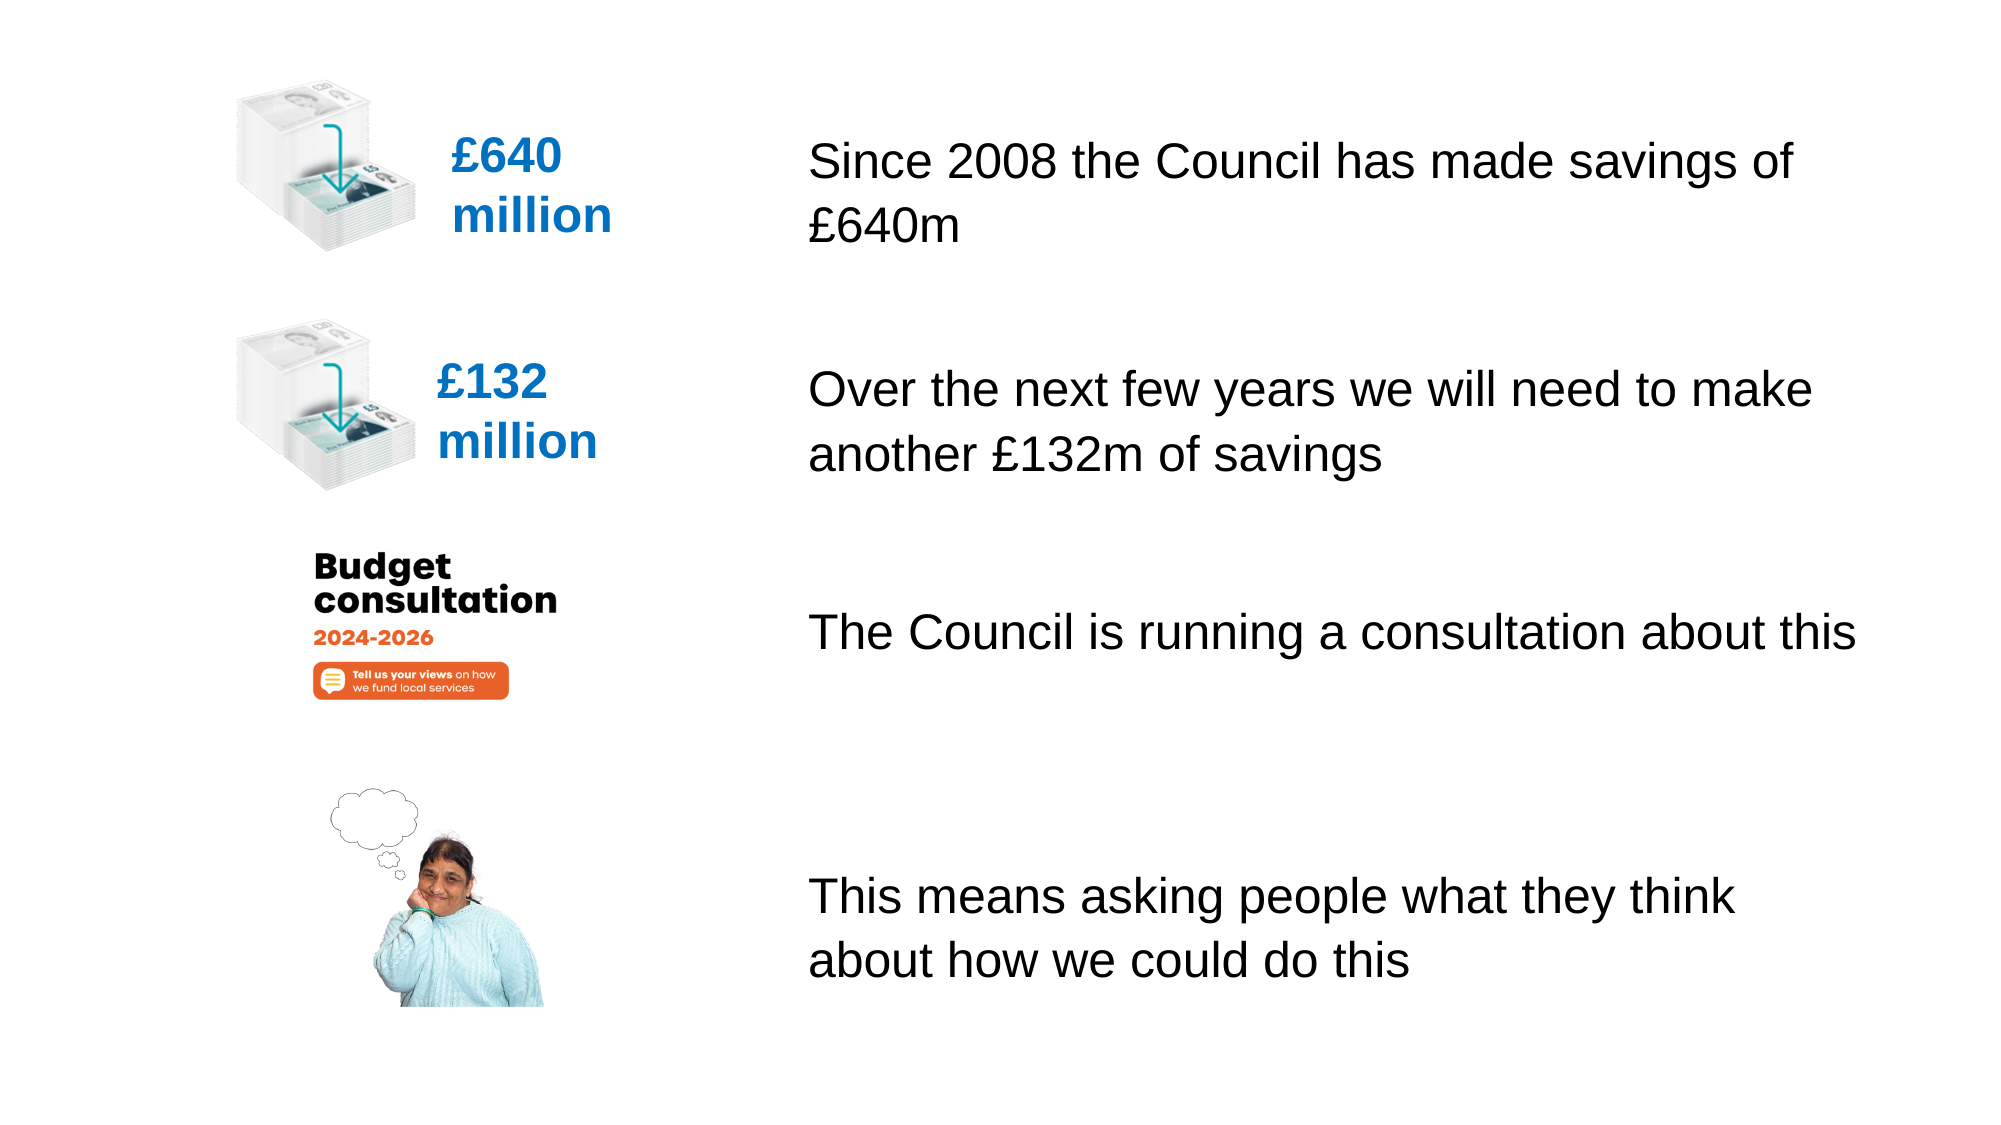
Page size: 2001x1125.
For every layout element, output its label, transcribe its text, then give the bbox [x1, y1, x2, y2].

text_box £132 million [425, 341, 682, 476]
text_box Over the next few years we will need to make another £132m of savings [793, 345, 1876, 489]
picture [228, 59, 425, 257]
text_box The Council is running a consultation about this [793, 587, 1876, 667]
picture [325, 786, 548, 1009]
text_box Since 2008 the Council has made savings of £640m [793, 116, 1855, 260]
picture [307, 547, 567, 705]
picture [228, 298, 425, 496]
text_box This means asking people what they think about how we could do this [793, 851, 1876, 995]
text_box £640 million [436, 114, 696, 250]
